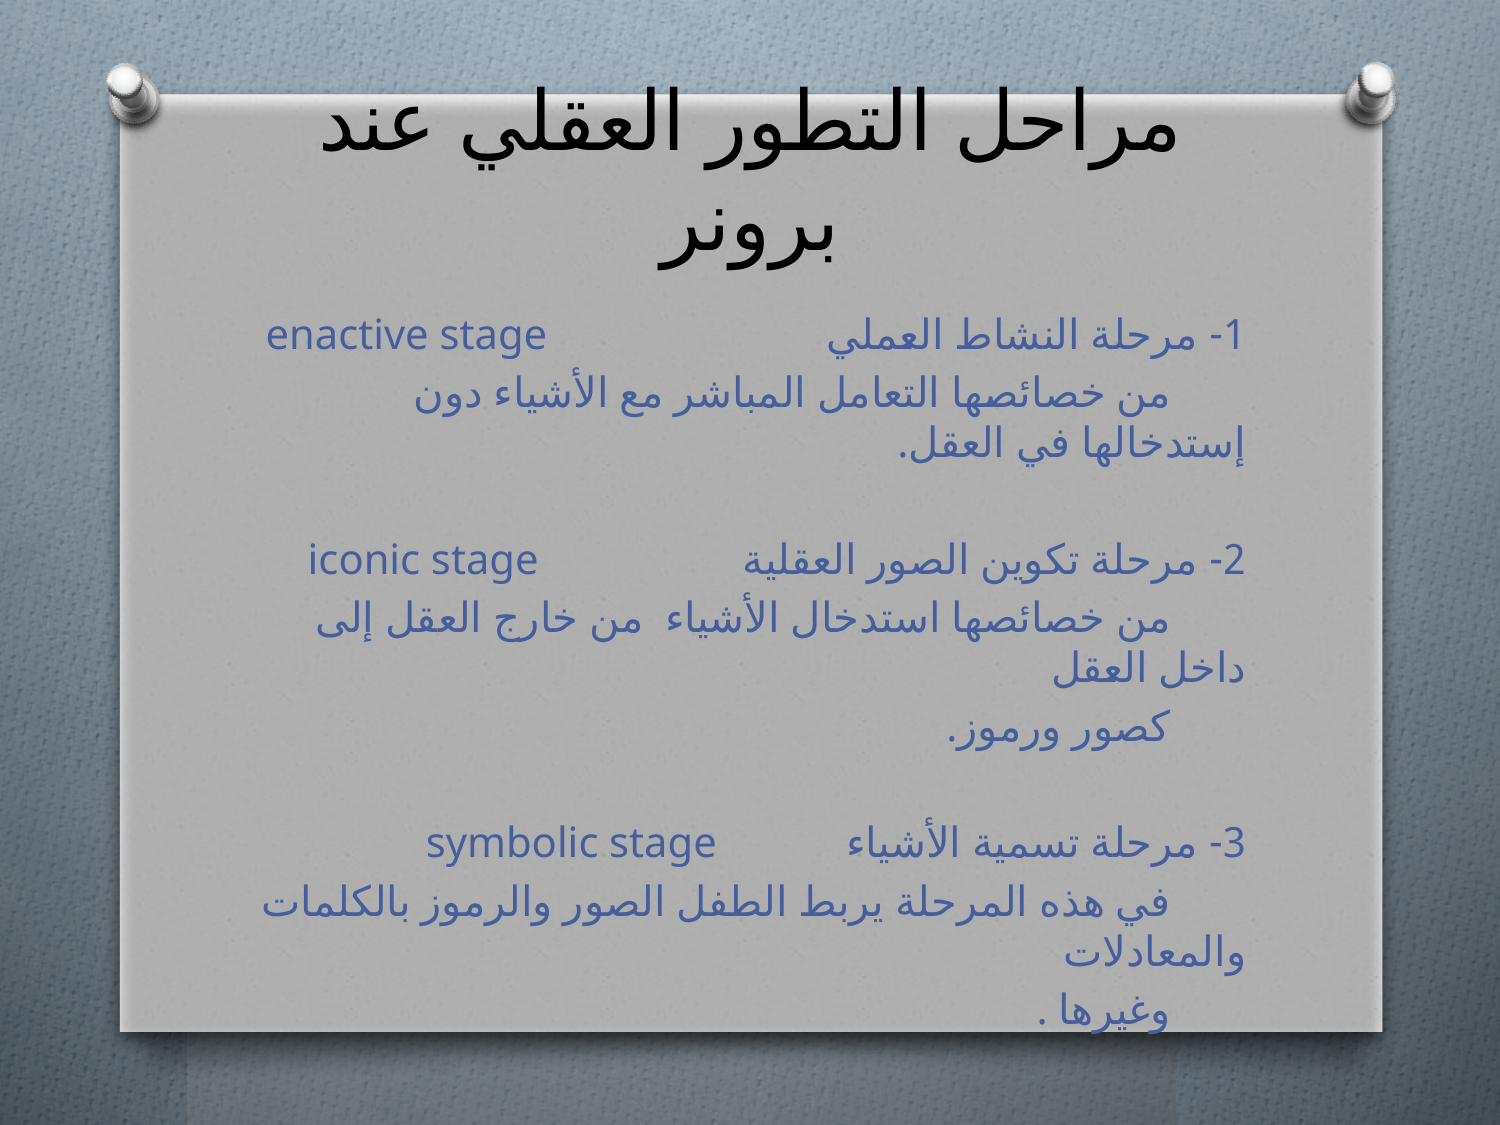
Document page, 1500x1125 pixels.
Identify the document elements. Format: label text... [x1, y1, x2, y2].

picture [1317, 35, 1439, 156]
title مراحل التطور العقلي عند برونر [237, 125, 1264, 275]
list 1- مرحلة النشاط العملي enactive stage من خصائصها التعامل المباشر مع الأشياء دون إستدخالها في العقل. 2- مرحلة تكوين الصور العقلية iconic stage من خصائصها استدخال الأشياء من خارج العقل إلى داخل العقل كصور ورموز. 3- مرحلة تسمية الأشياء symbolic stage في هذه المرحلة يربط الطفل الصور والرموز بالكلمات والمعادلات وغيرها . [238, 299, 1262, 1000]
picture [75, 29, 198, 153]
